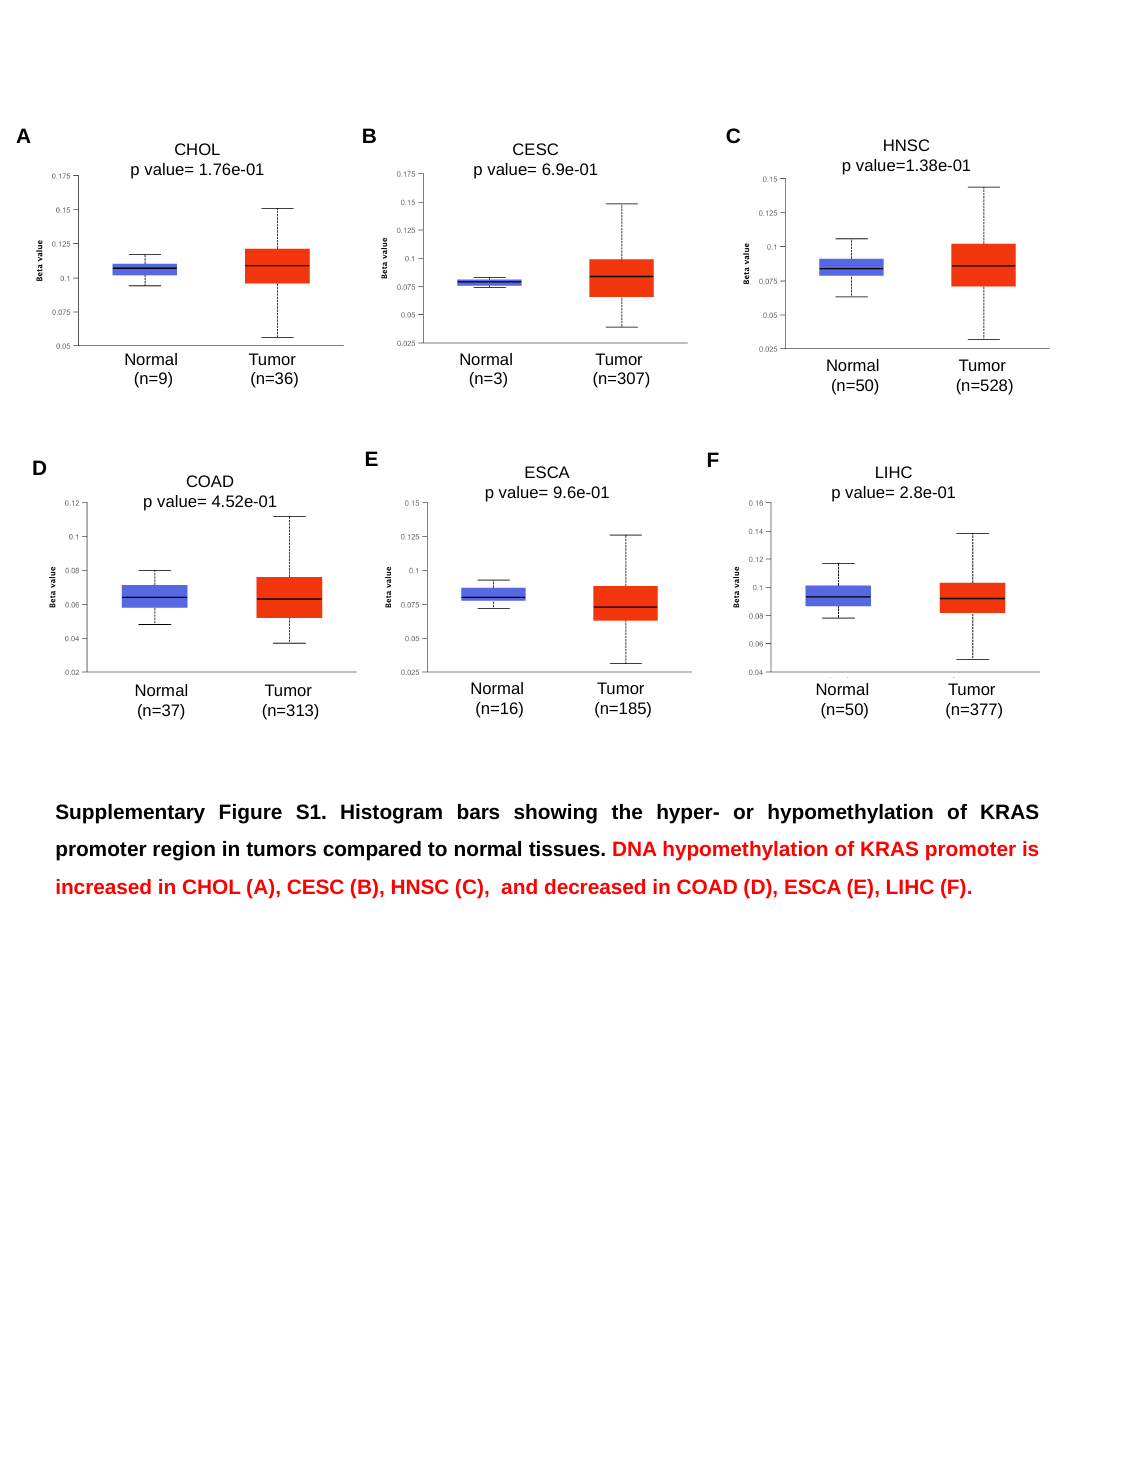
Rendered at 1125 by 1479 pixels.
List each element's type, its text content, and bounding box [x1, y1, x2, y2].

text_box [711, 115, 1067, 403]
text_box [349, 437, 705, 726]
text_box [17, 446, 373, 729]
text_box Supplementary Figure S1. Histogram bars showing the hyper- or hypomethylation of KRAS promoter region in tumors compared to normal tissues. DNA hypomethylation of KRAS promoter is increased in CHOL (A), CESC (B), HNSC (C), and decreased in COAD (D), ESCA (E), LIHC (F). [40, 778, 1055, 931]
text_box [347, 115, 704, 397]
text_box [691, 439, 1057, 727]
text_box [1, 115, 347, 397]
